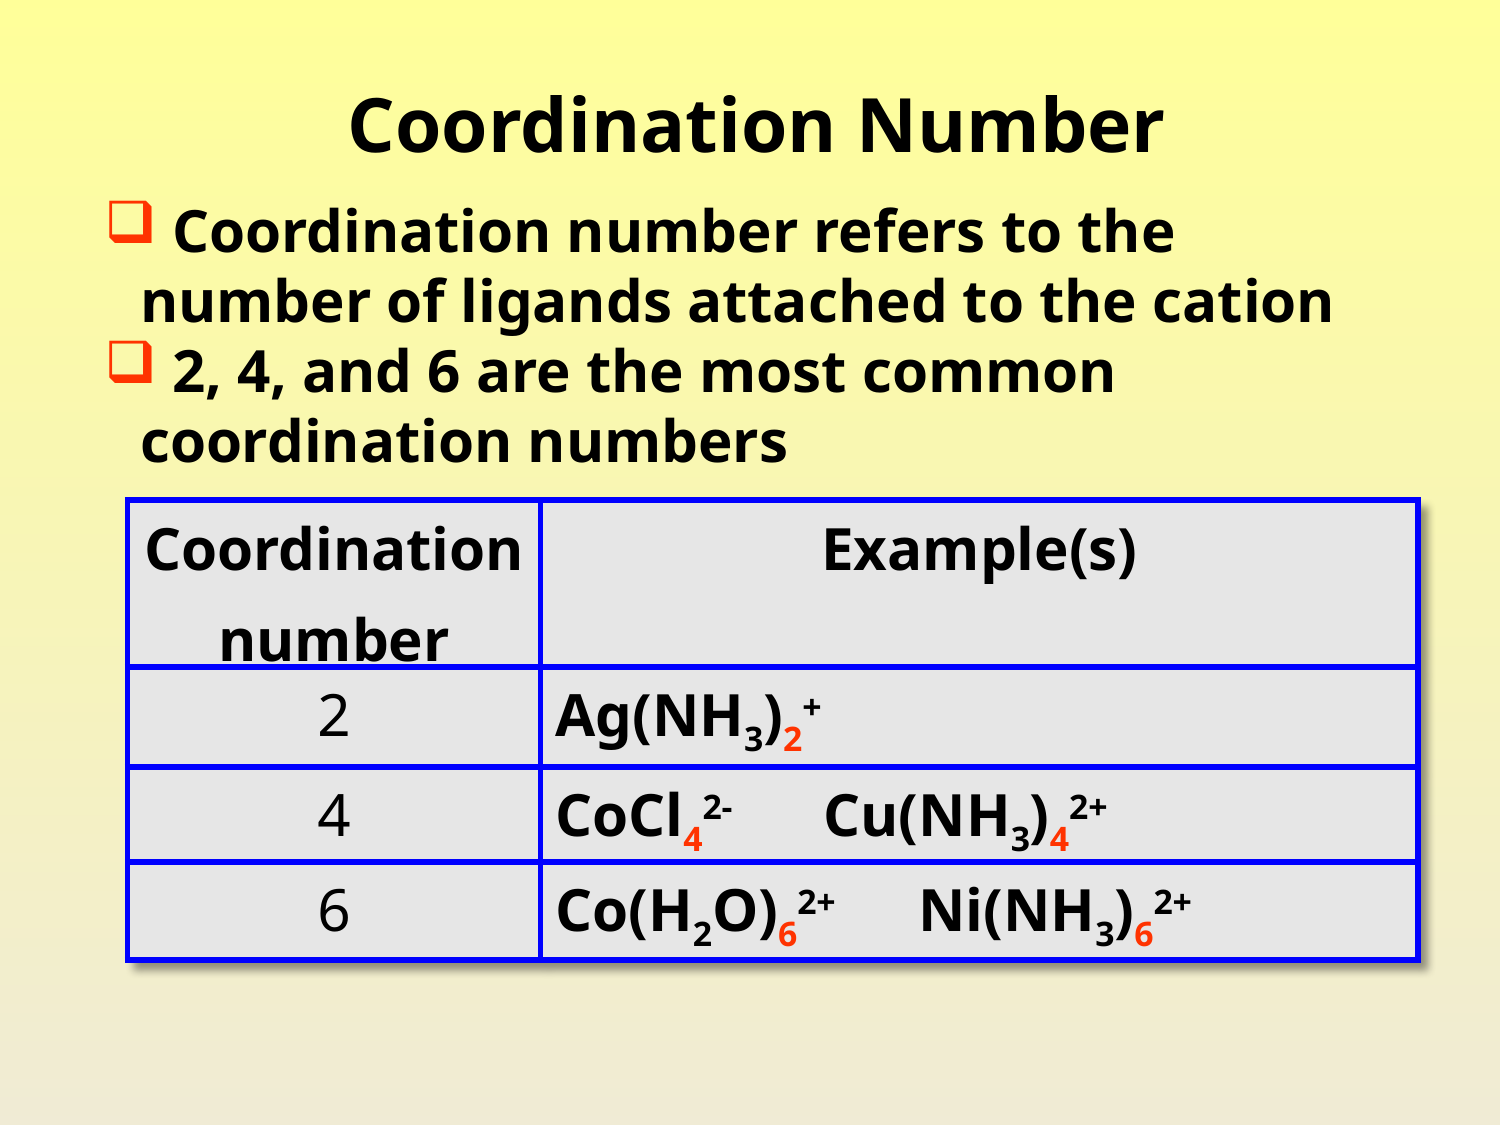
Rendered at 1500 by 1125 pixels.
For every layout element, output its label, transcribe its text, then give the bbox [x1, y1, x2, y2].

table_header Coordination number [130, 503, 538, 664]
table_cell 6 [130, 865, 538, 957]
title Coordination Number [74, 44, 1440, 200]
text_box Coordination number refers to the number of ligands attached to the cation 2, 4, and 6 are the most common coordination numbers [89, 186, 1397, 482]
table_cell 4 [130, 770, 538, 859]
table_cell CoCl42- Cu(NH3)42+ [543, 770, 1415, 859]
table_header Example(s) [543, 503, 1415, 664]
table_cell Co(H2O)62+ Ni(NH3)62+ [543, 865, 1415, 957]
table_cell Ag(NH3)2+ [543, 670, 1415, 764]
table_cell 2 [130, 670, 538, 764]
